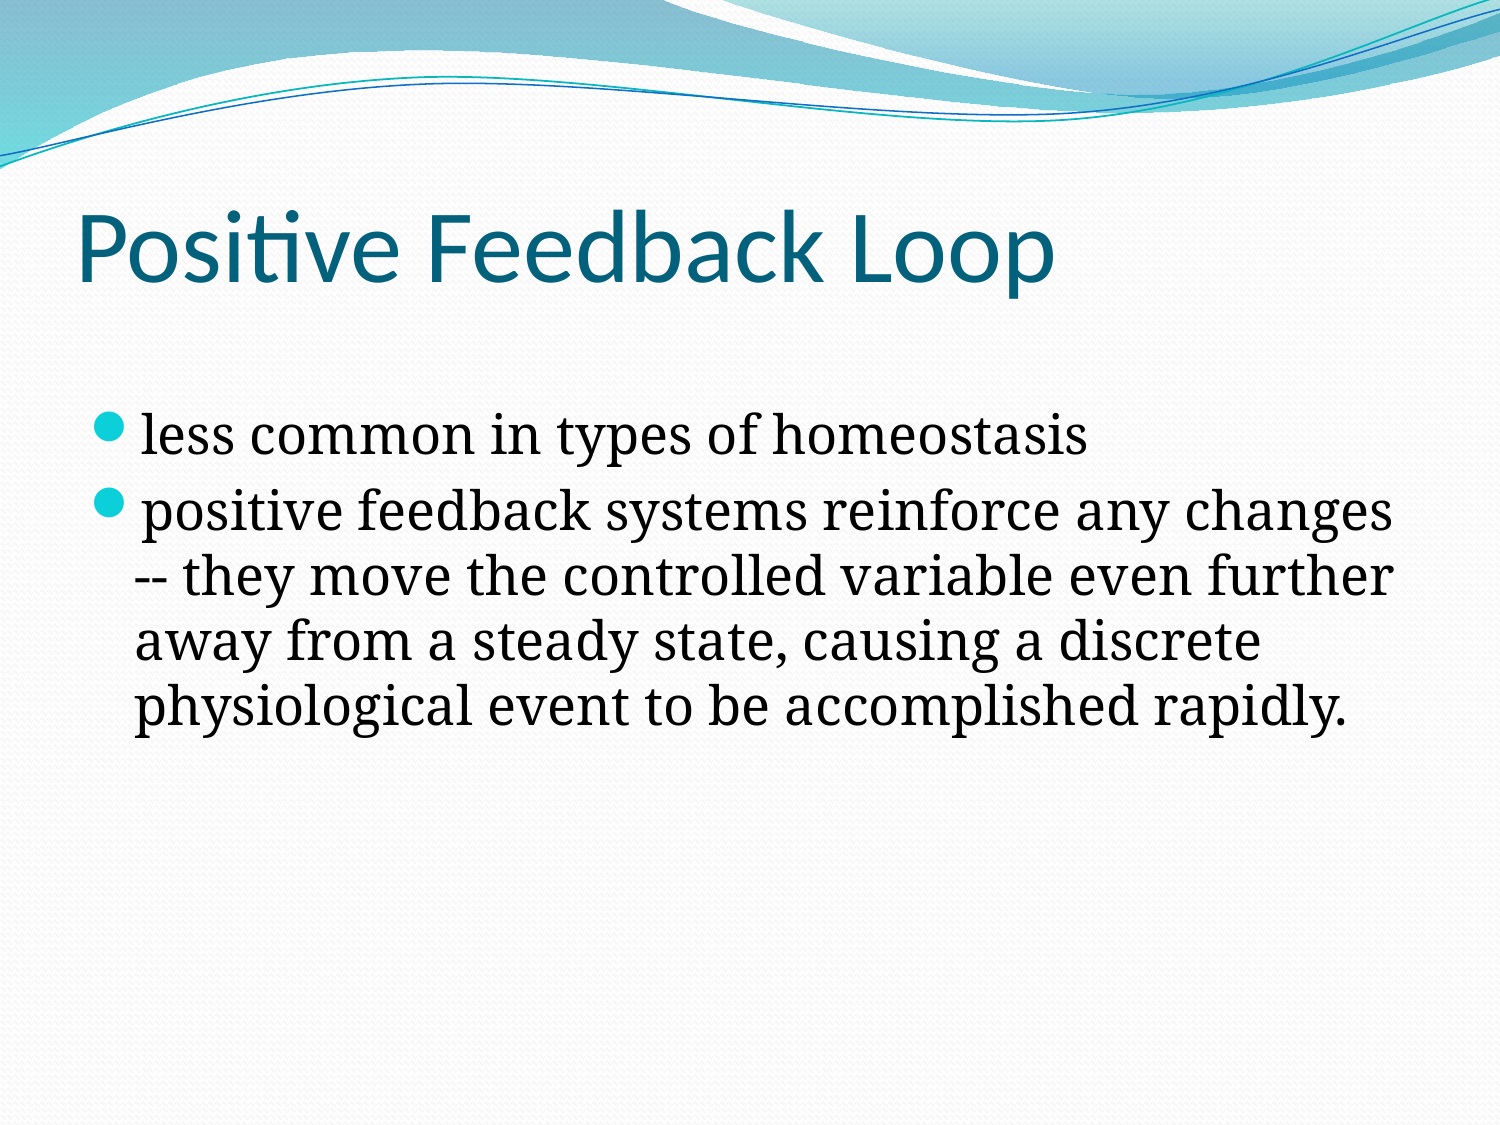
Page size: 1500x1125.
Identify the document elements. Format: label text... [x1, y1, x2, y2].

list less common in types of homeostasis positive feedback systems reinforce any changes -- they move the controlled variable even further away from a steady state, causing a discrete physiological event to be accomplished rapidly. [75, 317, 1425, 1038]
title Positive Feedback Loop [75, 115, 1425, 303]
